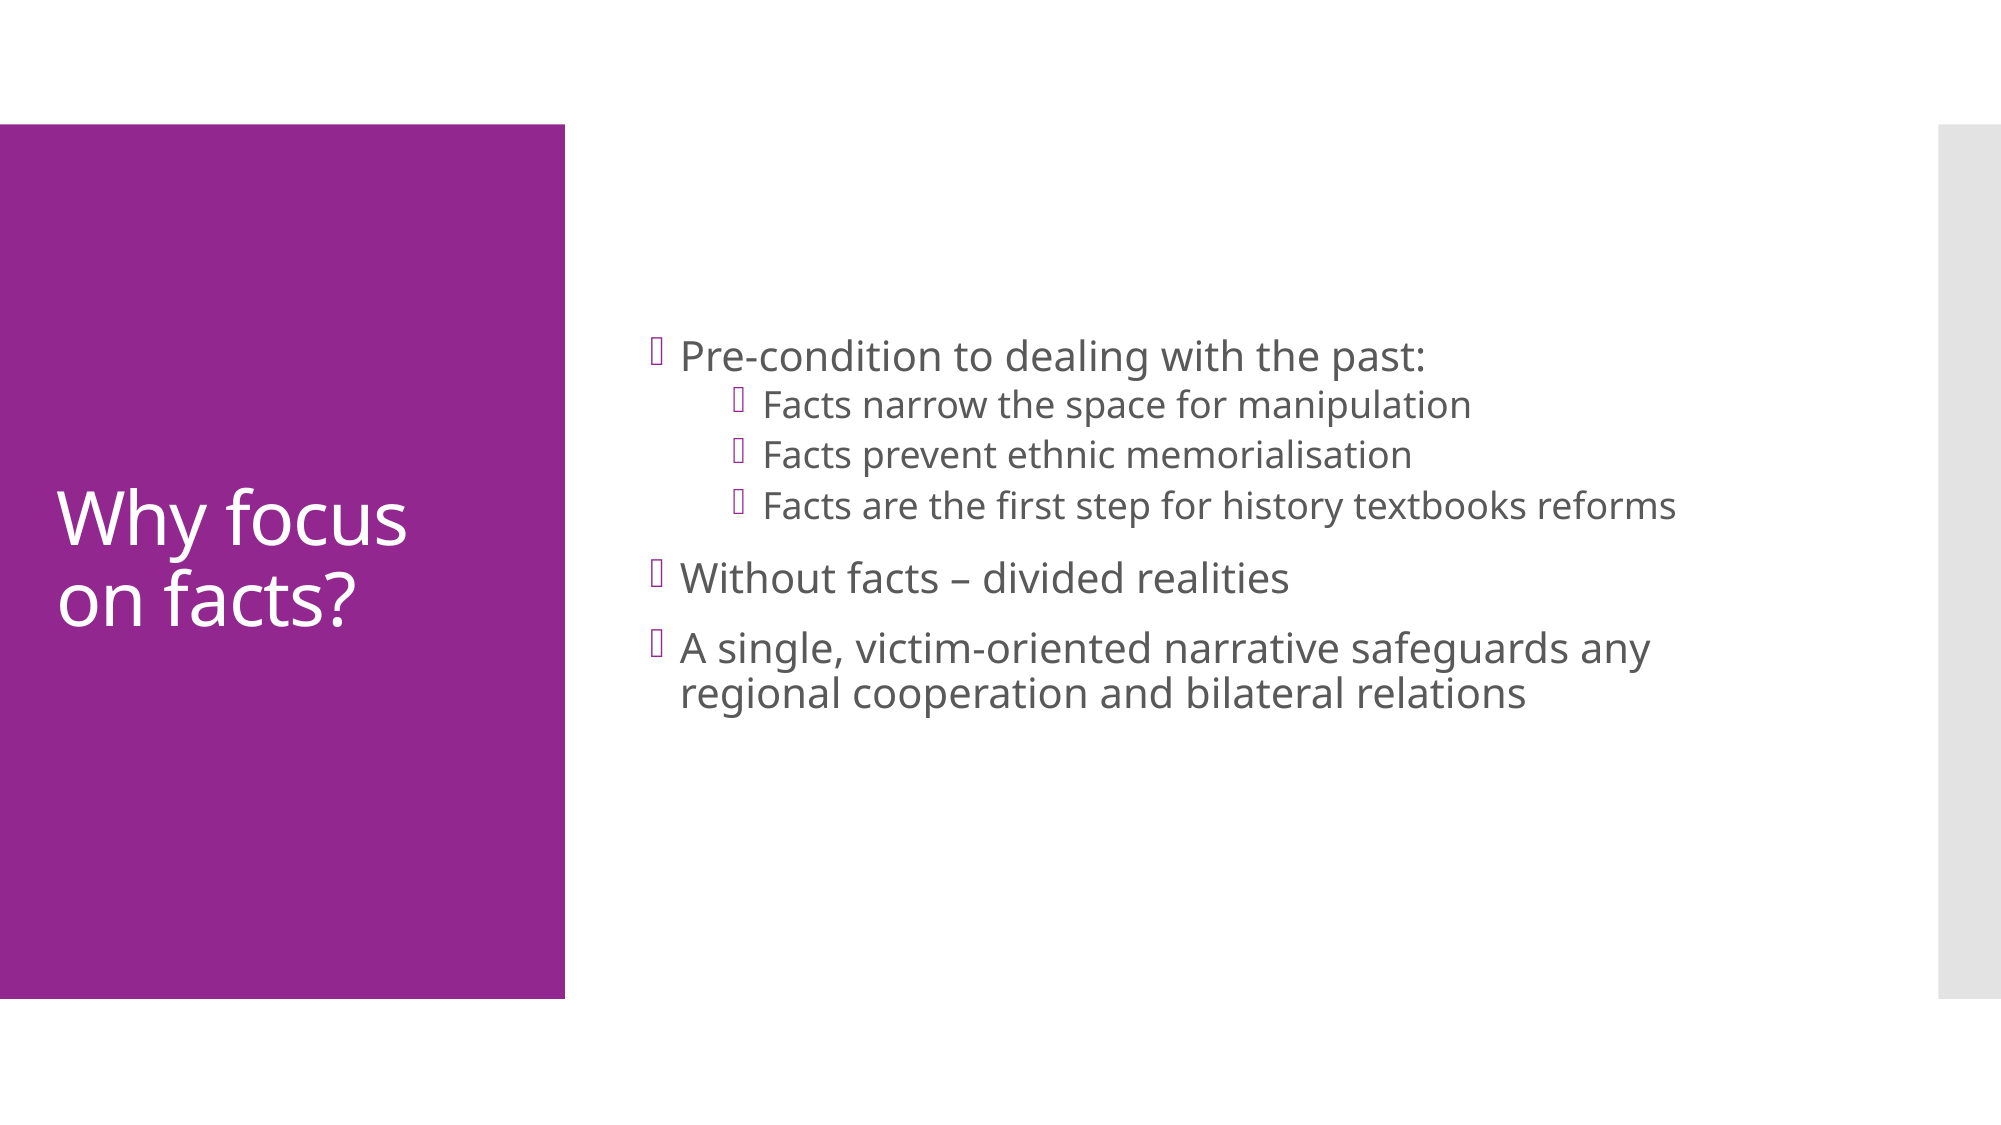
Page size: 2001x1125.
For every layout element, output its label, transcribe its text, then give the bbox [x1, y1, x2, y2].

list Pre-condition to dealing with the past: Facts narrow the space for manipulation Facts prevent ethnic memorialisation Facts are the first step for history textbooks reforms Without facts – divided realities A single, victim-oriented narrative safeguards any regional cooperation and bilateral relations [634, 141, 1835, 982]
title Why focus on facts? [41, 184, 525, 940]
